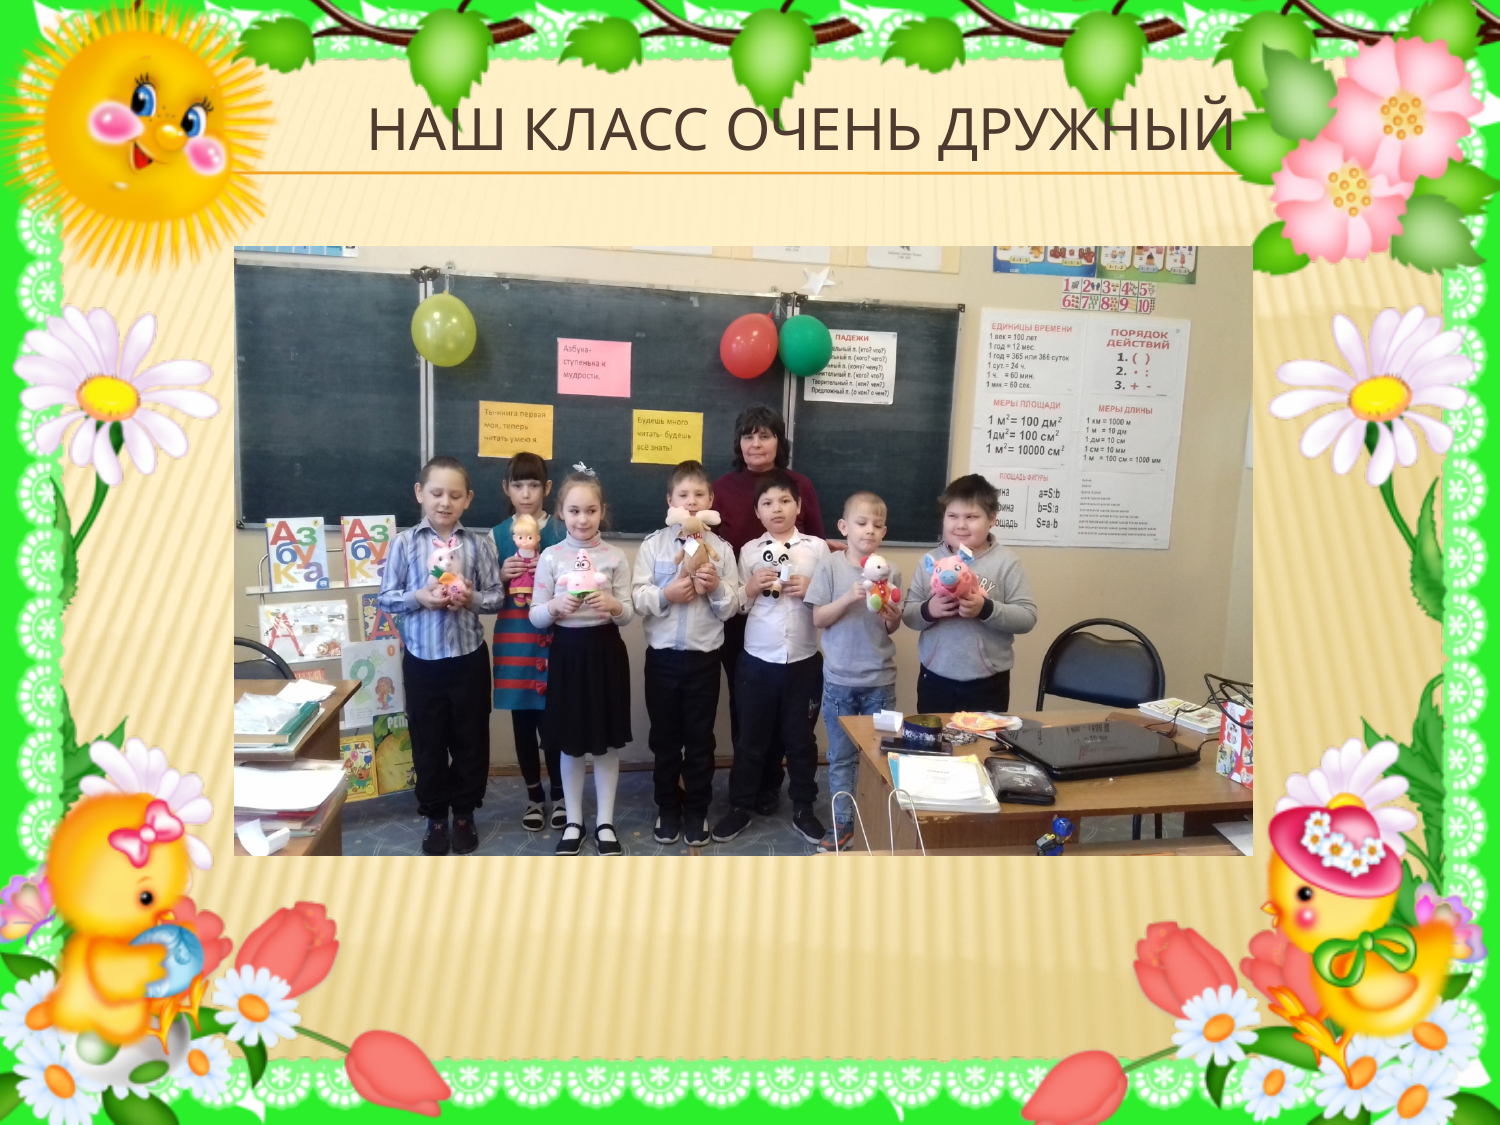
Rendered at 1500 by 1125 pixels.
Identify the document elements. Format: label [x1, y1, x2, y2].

list [0, 0, 1500, 1125]
picture [234, 245, 1254, 856]
